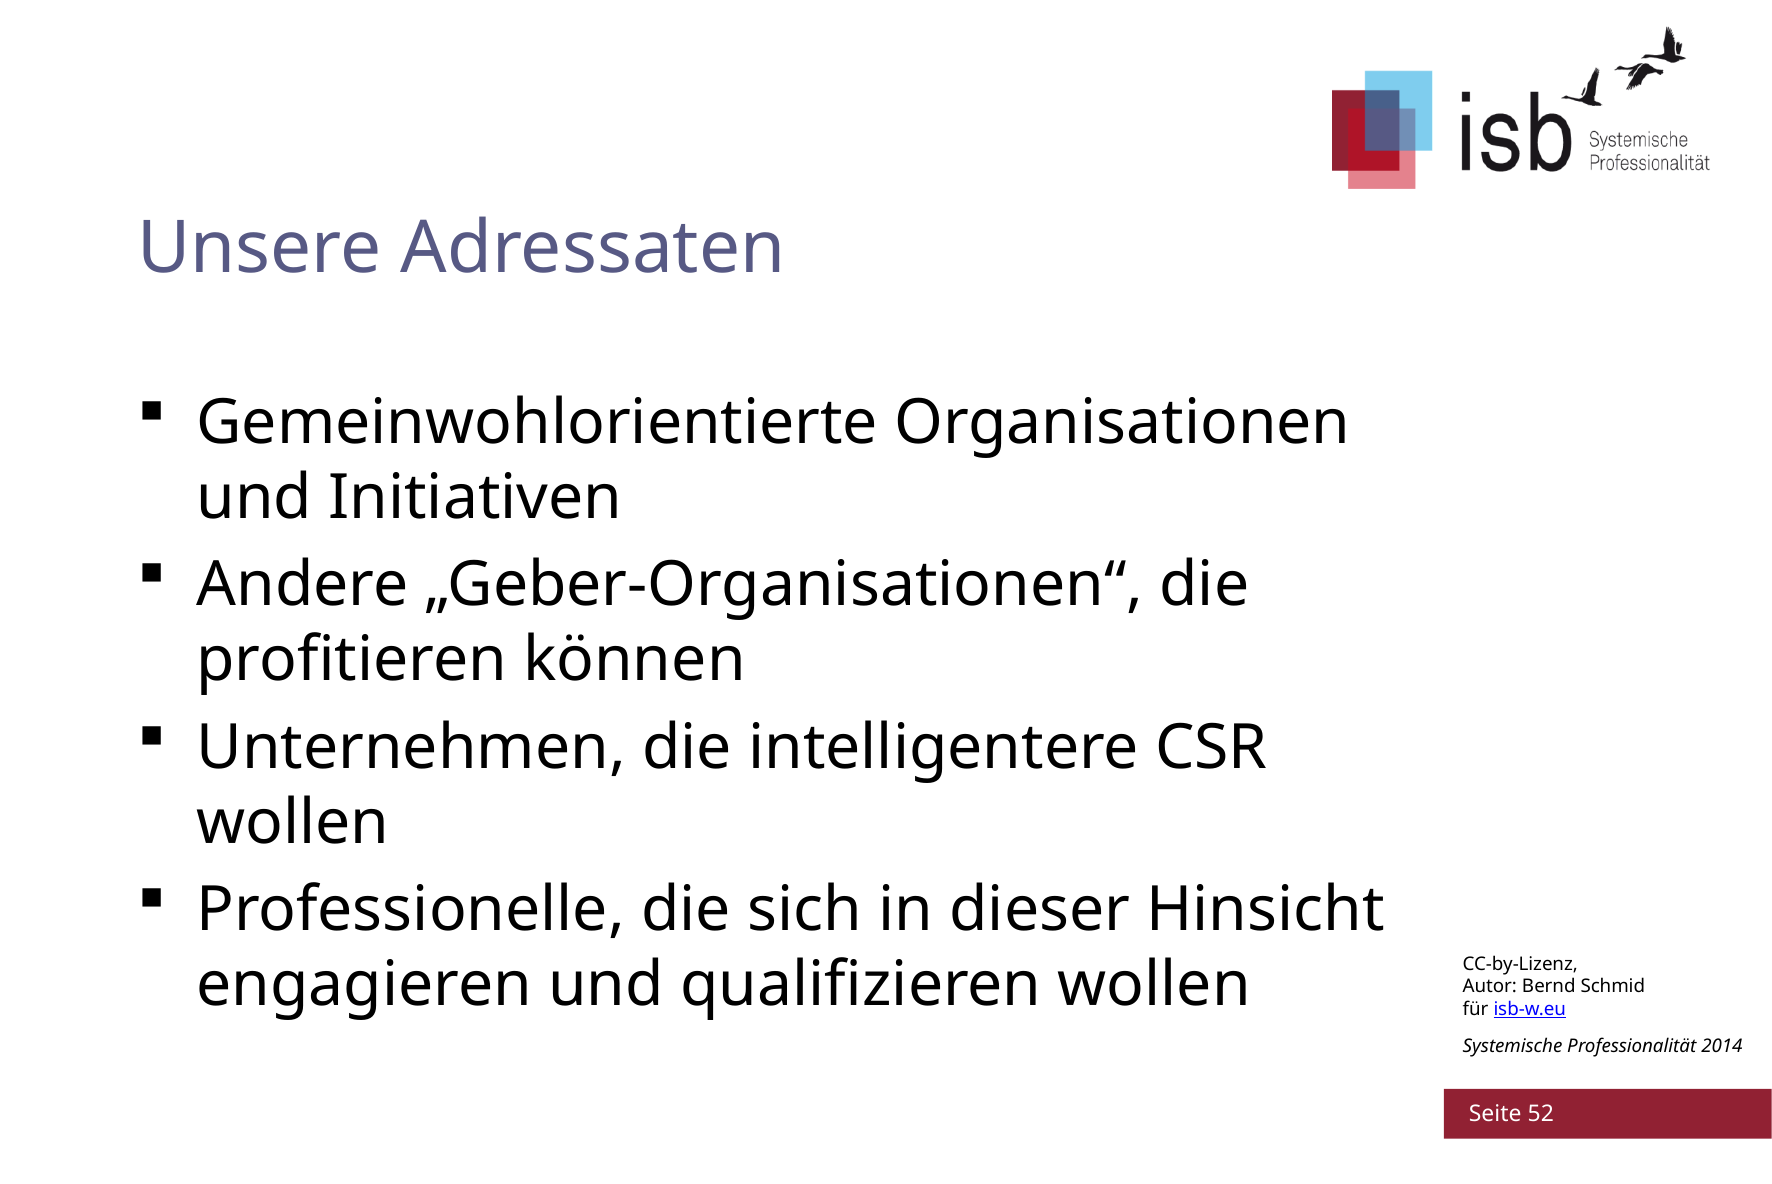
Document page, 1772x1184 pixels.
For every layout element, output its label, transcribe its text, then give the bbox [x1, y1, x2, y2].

list Gemeinwohlorientierte Organisationen und Initiativen Andere „Geber-Organisationen“, die profitieren können Unternehmen, die intelligentere CSR wollen Professionelle, die sich in dieser Hinsicht engagieren und qualifizieren wollen [118, 260, 1444, 1139]
picture [1332, 20, 1725, 194]
title Unsere Adressaten [118, 94, 1444, 260]
slide_number Seite 52 [1443, 1088, 1772, 1139]
